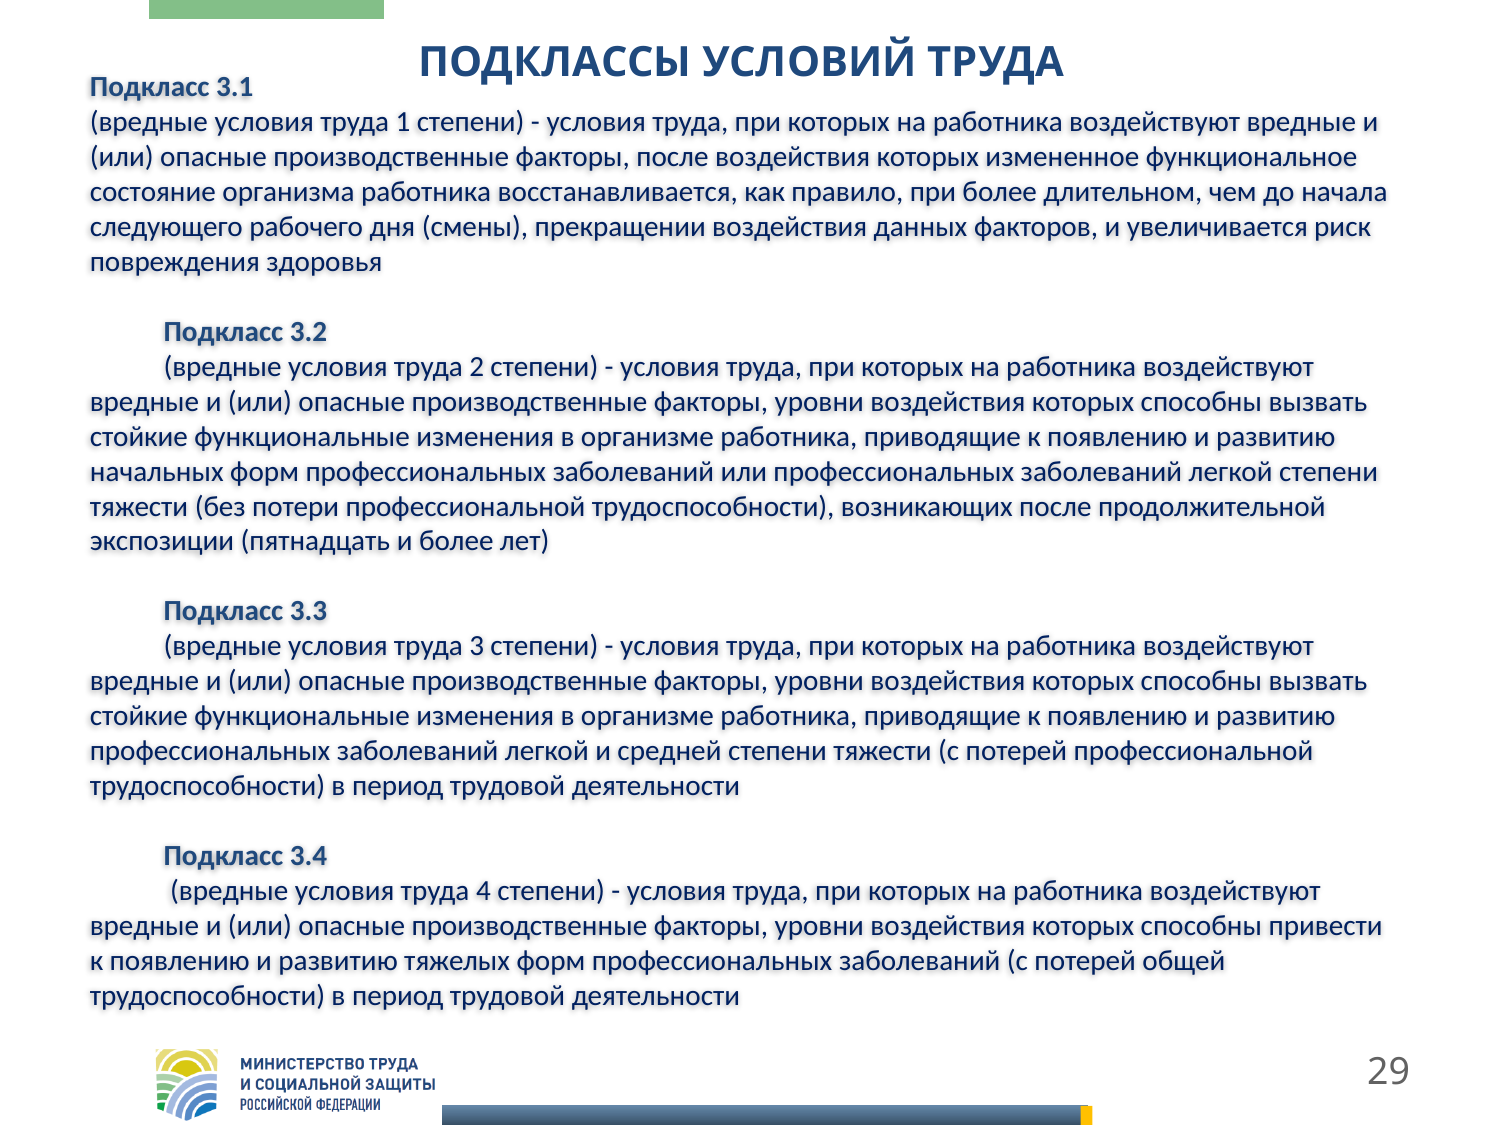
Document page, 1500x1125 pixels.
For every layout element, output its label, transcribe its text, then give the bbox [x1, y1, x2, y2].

picture [149, 0, 385, 19]
picture [147, 1043, 444, 1125]
text_box [1079, 1104, 1094, 1125]
text_box [448, 1105, 1079, 1125]
text_box Подкласс 3.1 (вредные условия труда 1 степени) - условия труда, при которых на работника воздействуют вредные и (или) опасные производственные факторы, после воздействия которых измененное функциональное состояние организма работника восстанавливается, как правило, при более длительном, чем до начала следующего рабочего дня (смены), прекращении воздействия данных факторов, и увеличивается риск повреждения здоровья Подкласс 3.2 (вредные условия труда 2 степени) - условия труда, при которых на работника воздействуют вредные и (или) опасные производственные факторы, уровни воздействия которых способны вызвать стойкие функциональные изменения в организме работника, приводящие к появлению и развитию начальных форм профессиональных заболеваний или профессиональных заболеваний легкой степени тяжести (без потери профессиональной трудоспособности), возникающих после продолжительной экспозиции (пятнадцать и более лет) Подкласс 3.3 (вредные условия труда 3 степени) - условия труда, при которых на работника воздействуют вредные и (или) опасные производственные факторы, уровни воздействия которых способны вызвать стойкие функциональные изменения в организме работника, приводящие к появлению и развитию профессиональных заболеваний легкой и средней степени тяжести (с потерей профессиональной трудоспособности) в период трудовой деятельности Подкласс 3.4 (вредные условия труда 4 степени) - условия труда, при которых на работника воздействуют вредные и (или) опасные производственные факторы, уровни воздействия которых способны привести к появлению и развитию тяжелых форм профессиональных заболеваний (с потерей общей трудоспособности) в период трудовой деятельности [28, 102, 1460, 1025]
slide_number 29 [1074, 1042, 1425, 1103]
title ПОДКЛАССЫ УСЛОВИЙ ТРУДА [76, 18, 1428, 102]
